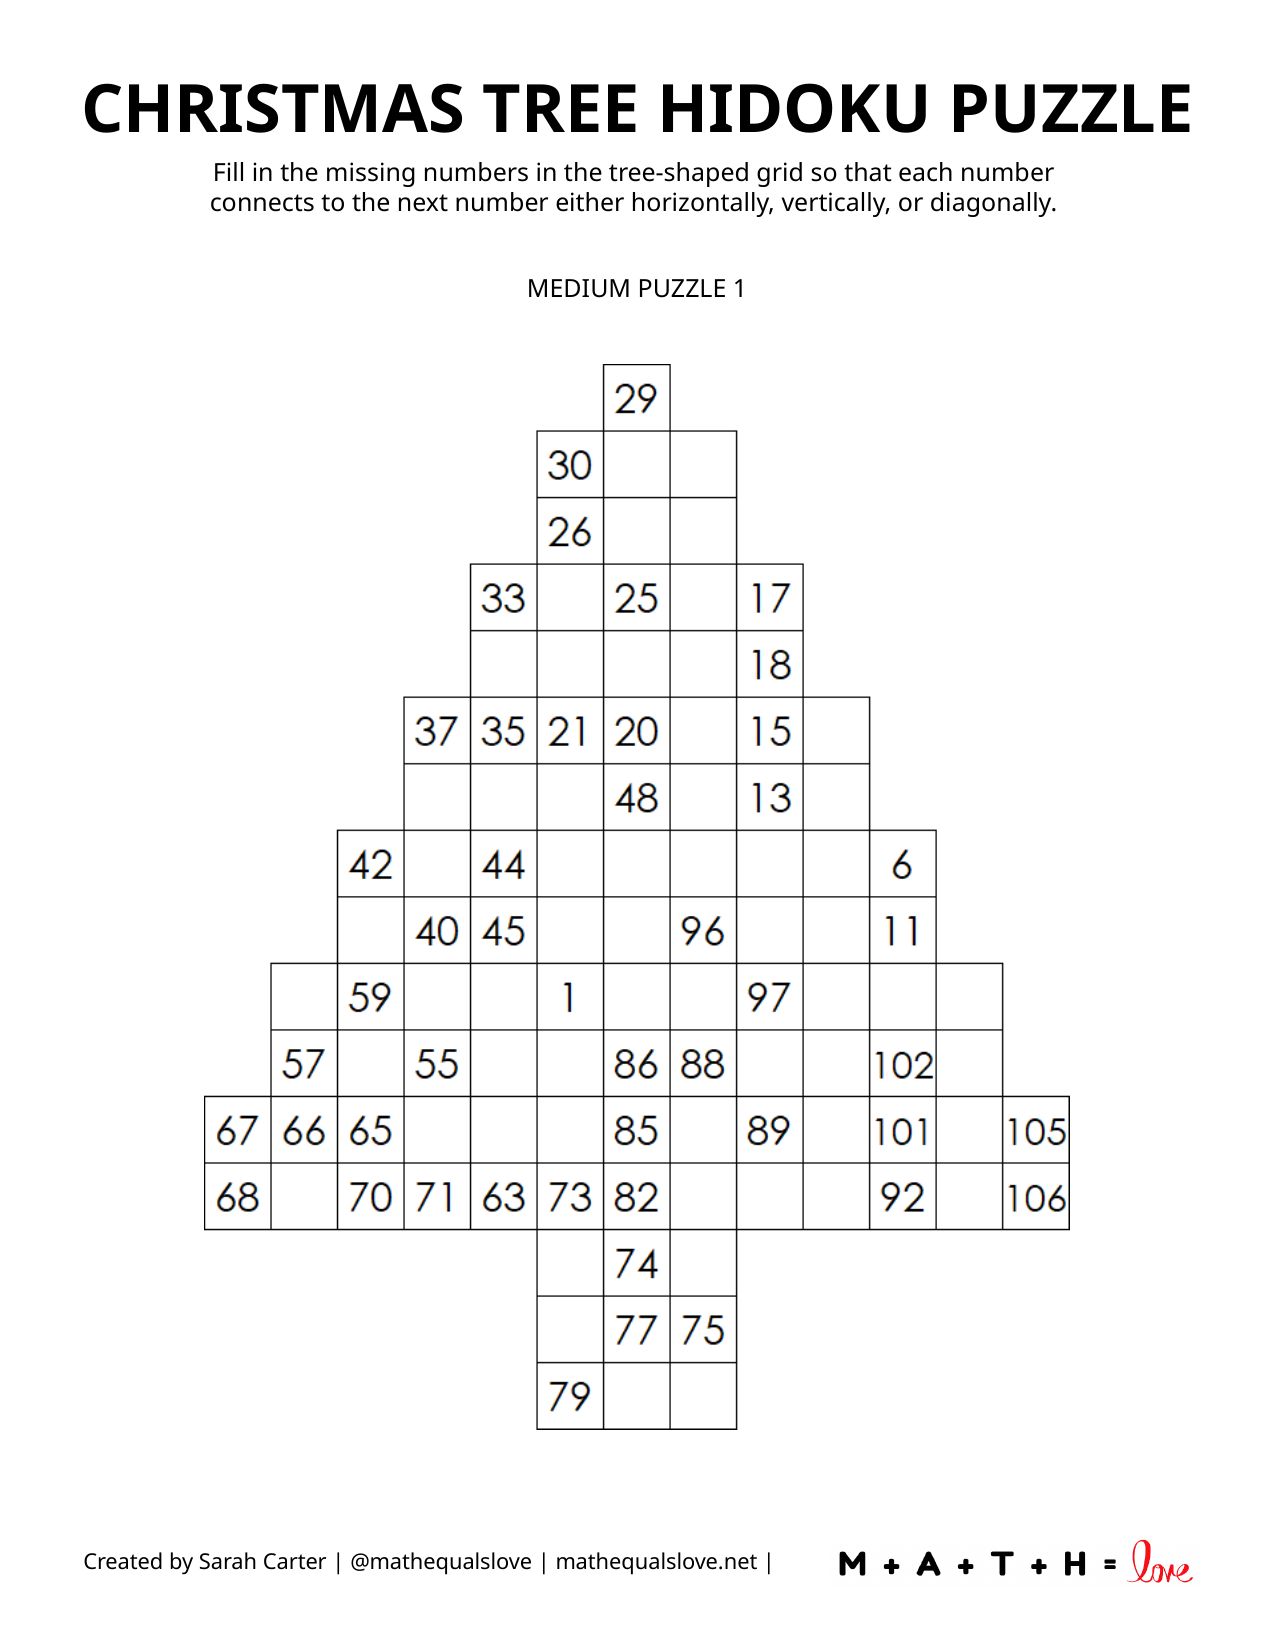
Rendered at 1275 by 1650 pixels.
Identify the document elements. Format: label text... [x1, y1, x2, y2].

picture [826, 1536, 1203, 1588]
text_box CHRISTMAS TREE HIDOKU PUZZLE [66, 58, 1211, 148]
text_box Created by Sarah Carter | @mathequalslove | mathequalslove.net | [68, 1540, 826, 1582]
text_box MEDIUM PUZZLE 1 [205, 272, 1070, 324]
picture [203, 364, 1070, 1430]
text_box Fill in the missing numbers in the tree-shaped grid so that each number connects to the next number either horizontally, vertically, or diagonally. [0, 148, 1275, 224]
